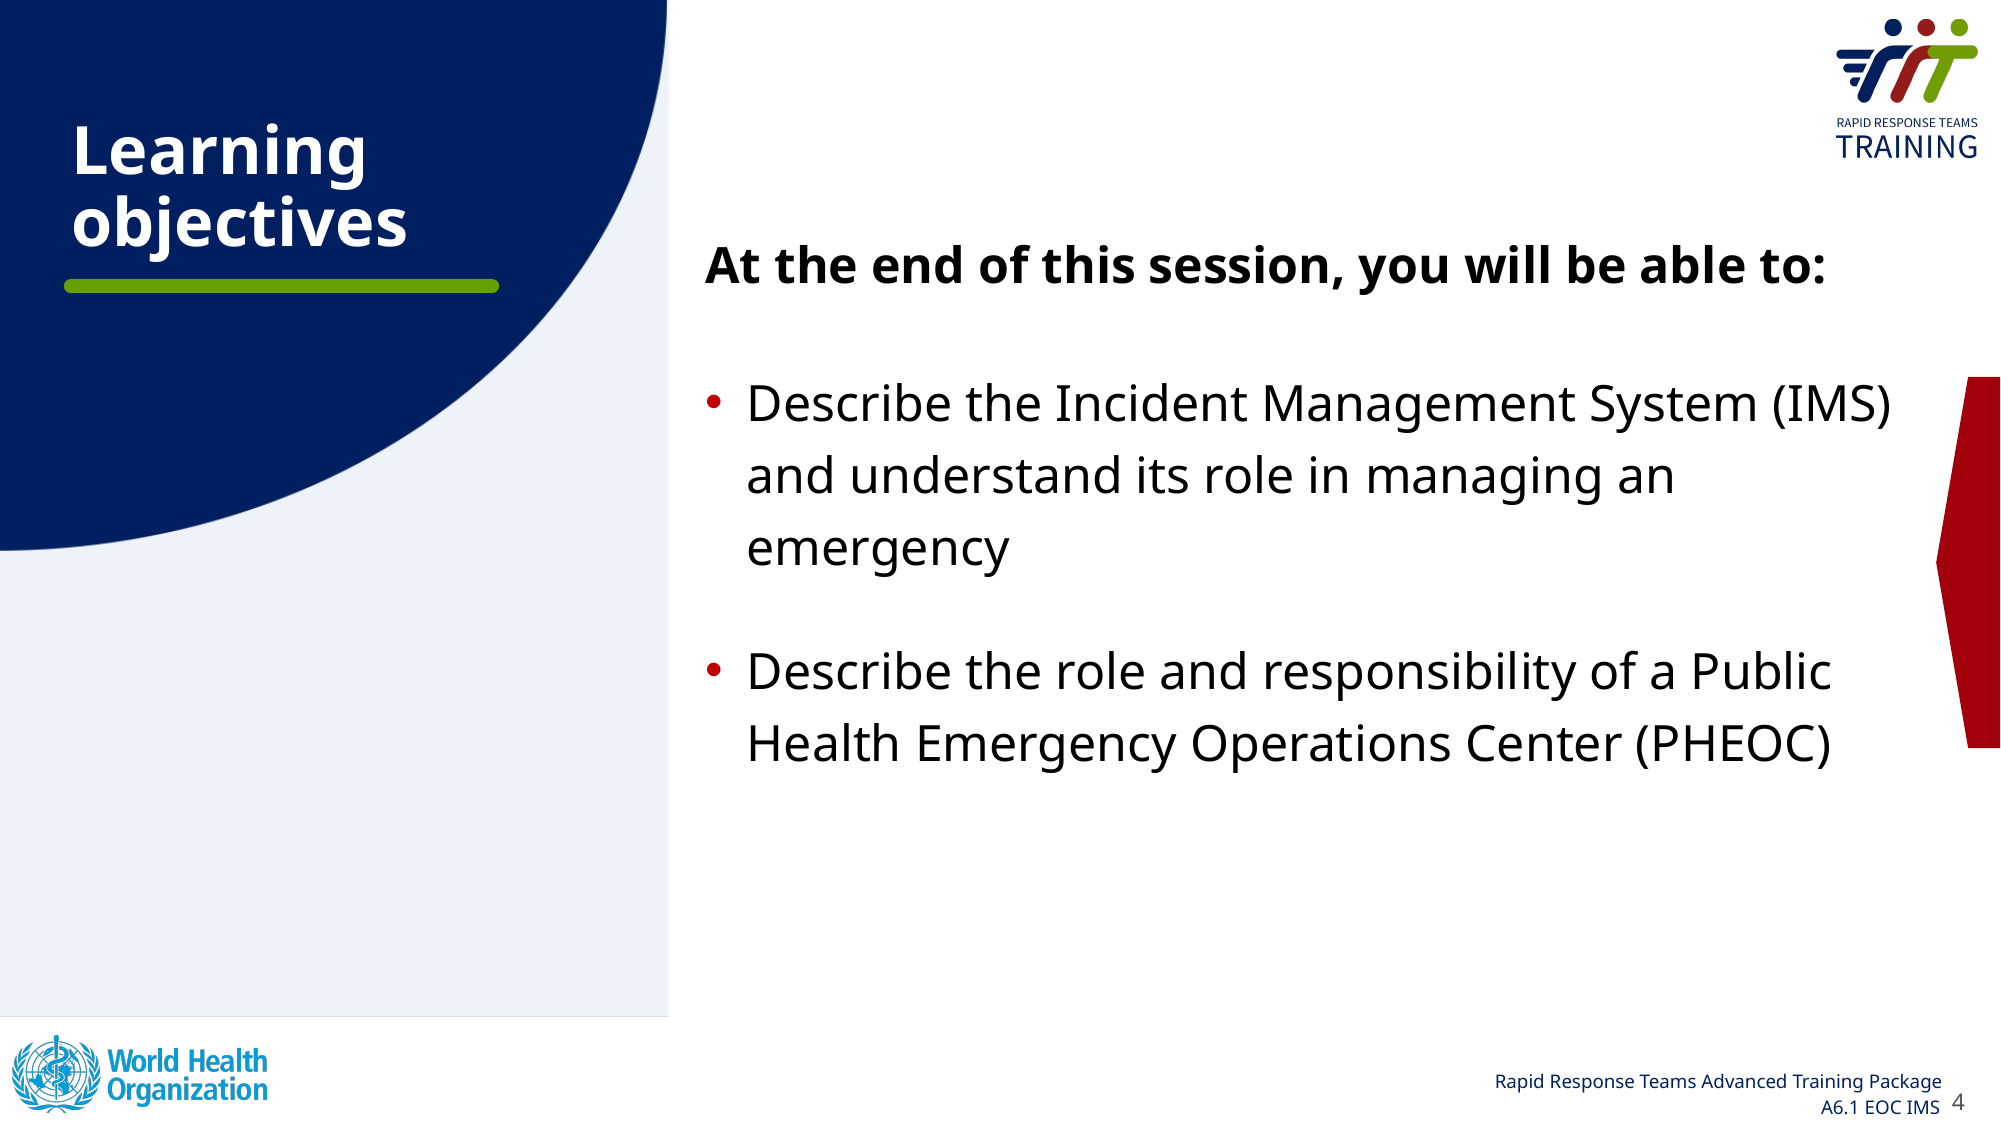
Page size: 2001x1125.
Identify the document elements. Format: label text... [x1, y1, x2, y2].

picture [12, 1083, 48, 1113]
picture [1835, 19, 1978, 167]
slide_number 4 [1882, 1037, 1916, 1092]
picture [12, 1035, 267, 1113]
list At the end of this session, you will be able to: Describe the Incident Management System (IMS) and understand its role in managing an emergency Describe the role and responsibility of a Public Health Emergency Operations Center (PHEOC) [697, 52, 1934, 964]
picture [58, 1050, 64, 1058]
picture [0, 0, 669, 1018]
title Learning objectives [63, 30, 600, 349]
text_box [63, 278, 500, 294]
